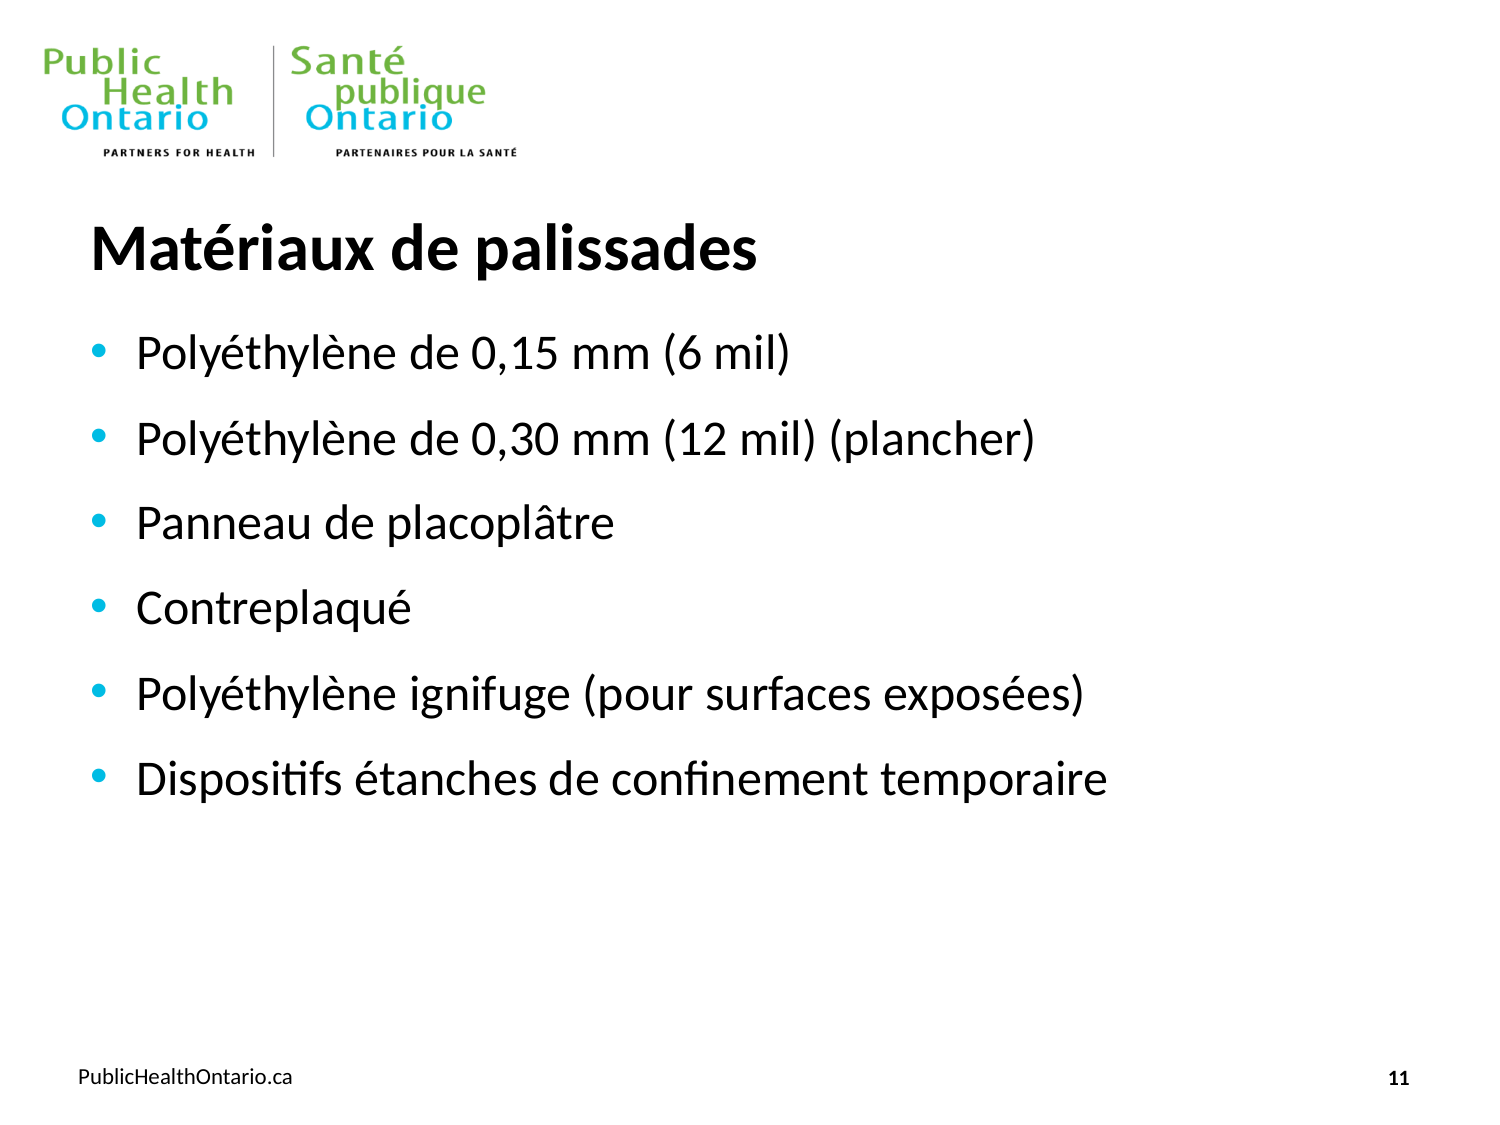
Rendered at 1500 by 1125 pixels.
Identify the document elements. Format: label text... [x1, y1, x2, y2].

list Polyéthylène de 0,15 mm (6 mil) Polyéthylène de 0,30 mm (12 mil) (plancher) Panneau de placoplâtre Contreplaqué Polyéthylène ignifuge (pour surfaces exposées) Dispositifs étanches de confinement temporaire [75, 312, 1425, 1038]
slide_number 11 [1287, 1057, 1425, 1096]
title Matériaux de palissades [75, 187, 1425, 300]
picture [37, 37, 525, 165]
